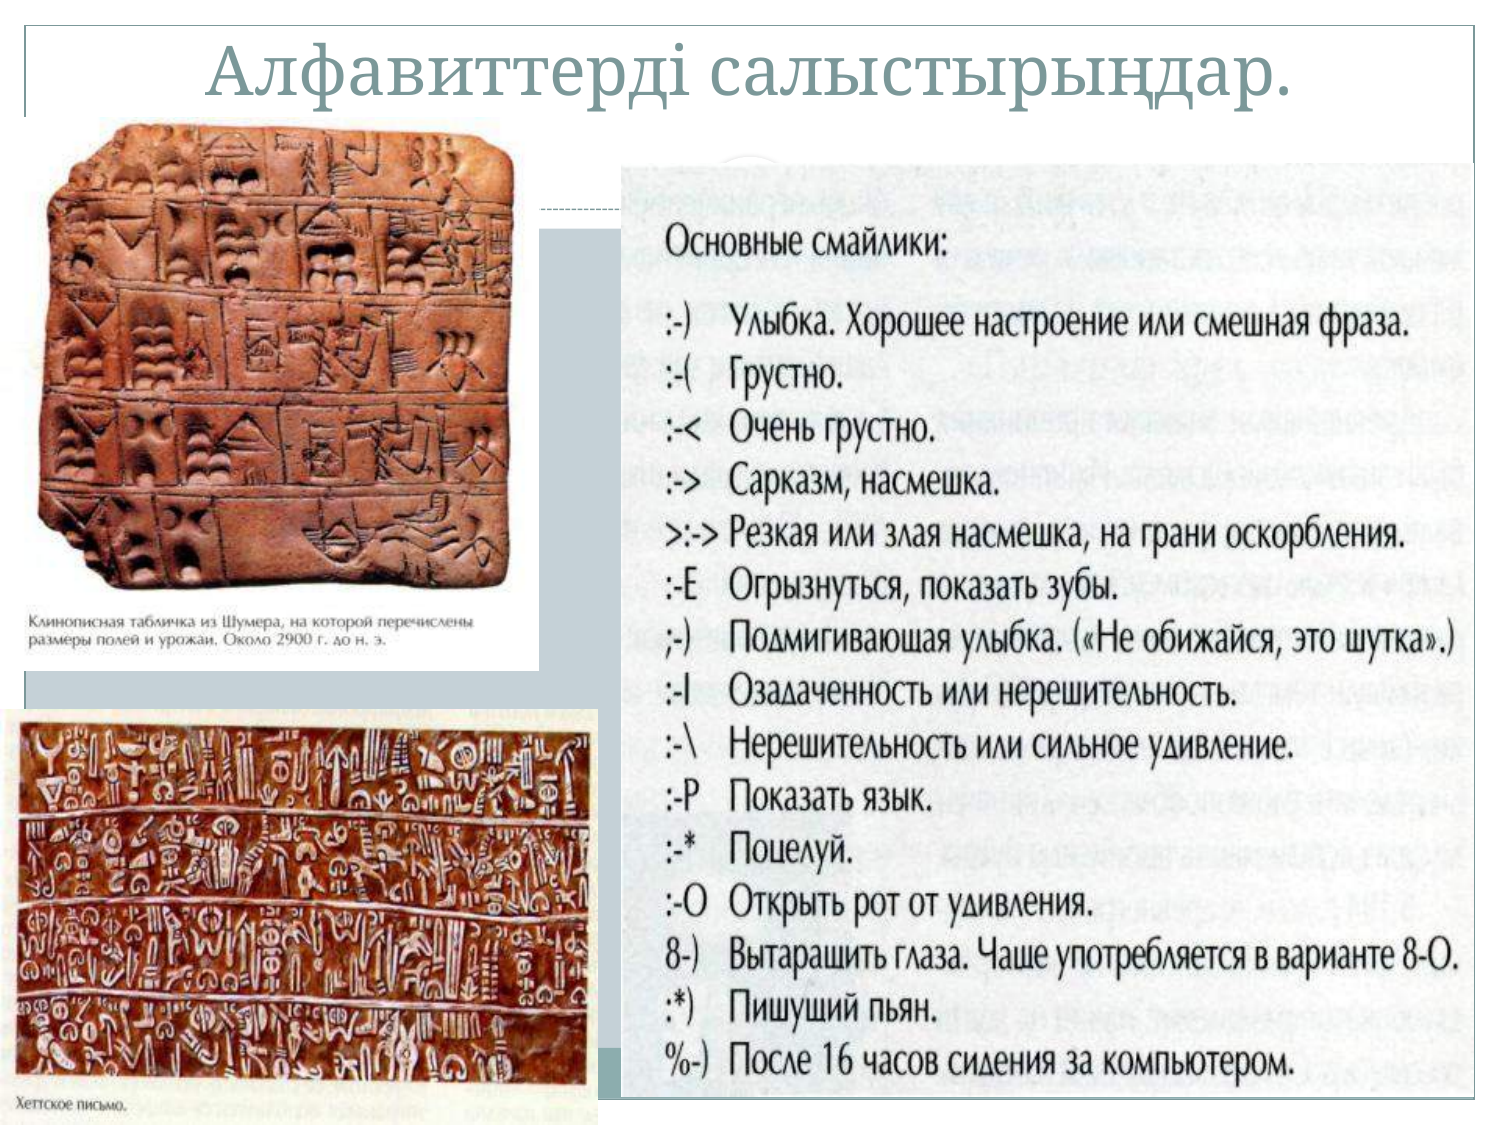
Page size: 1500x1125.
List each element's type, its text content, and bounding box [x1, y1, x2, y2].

picture [0, 709, 598, 1125]
picture [0, 116, 540, 671]
title Алфавиттерді салыстырыңдар. [74, 0, 1426, 118]
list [620, 163, 1475, 1097]
